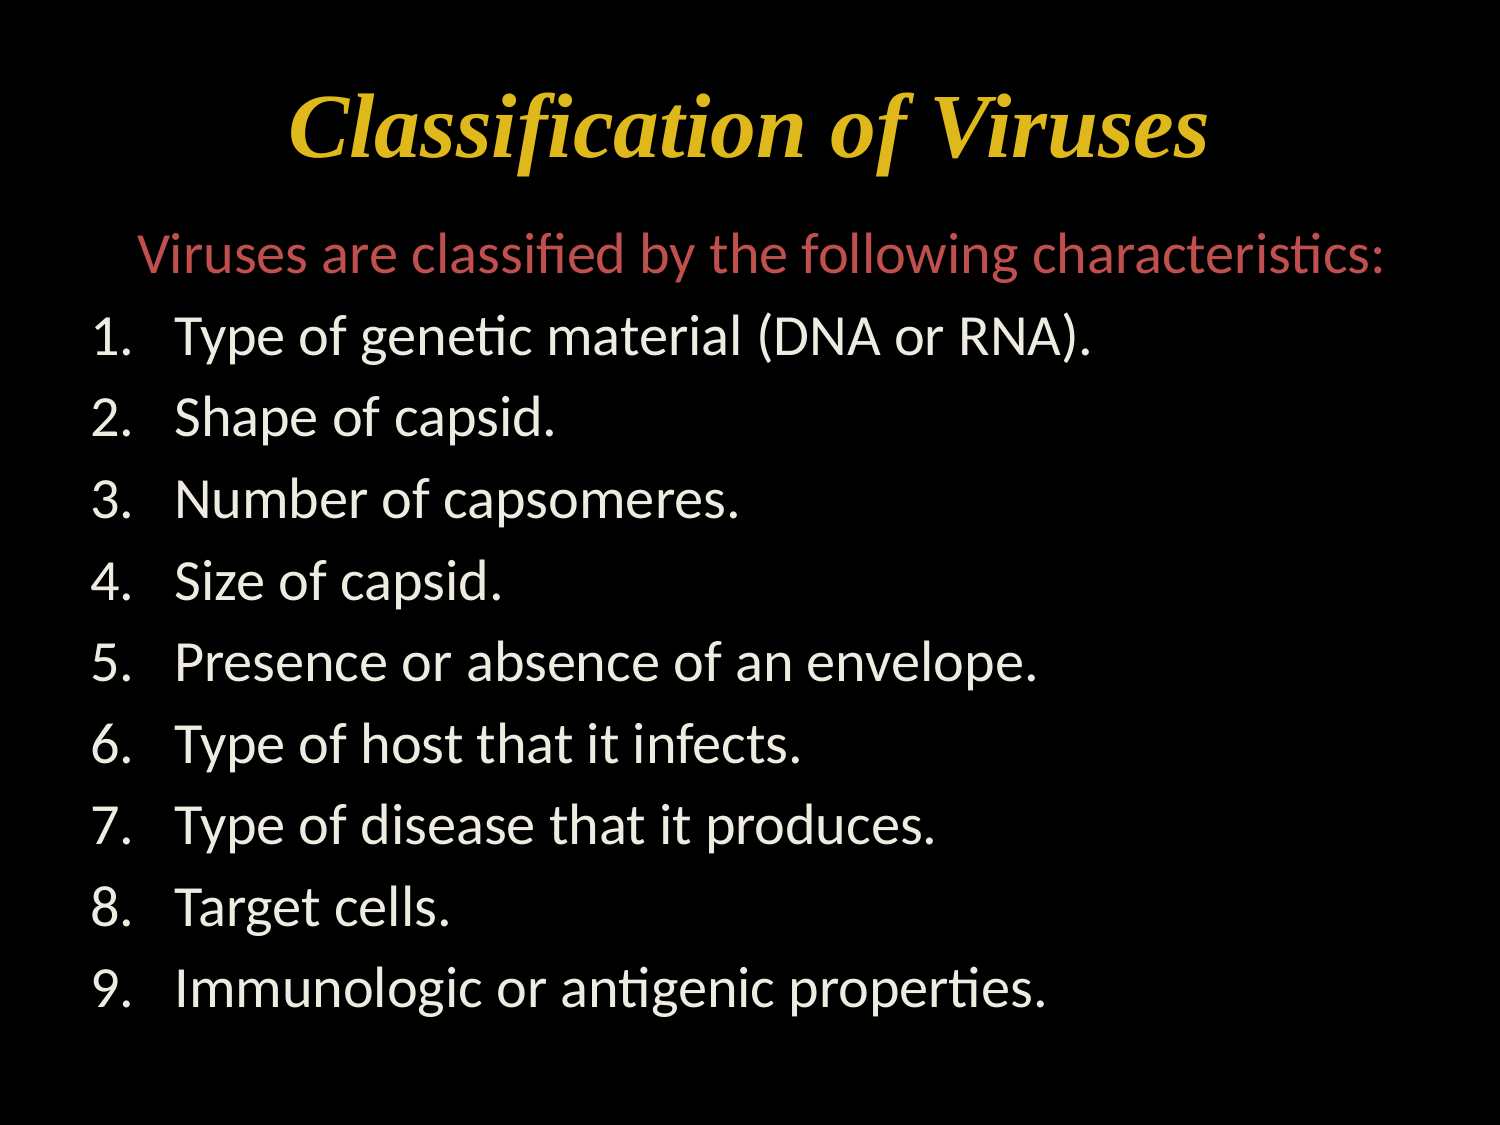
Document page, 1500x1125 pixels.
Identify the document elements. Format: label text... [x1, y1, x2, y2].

list Viruses are classified by the following characteristics: Type of genetic material (DNA or RNA). Shape of capsid. Number of capsomeres. Size of capsid. Presence or absence of an envelope. Type of host that it infects. Type of disease that it produces. Target cells. Immunologic or antigenic properties. [75, 208, 1425, 1085]
title Classification of Viruses [75, 45, 1425, 197]
